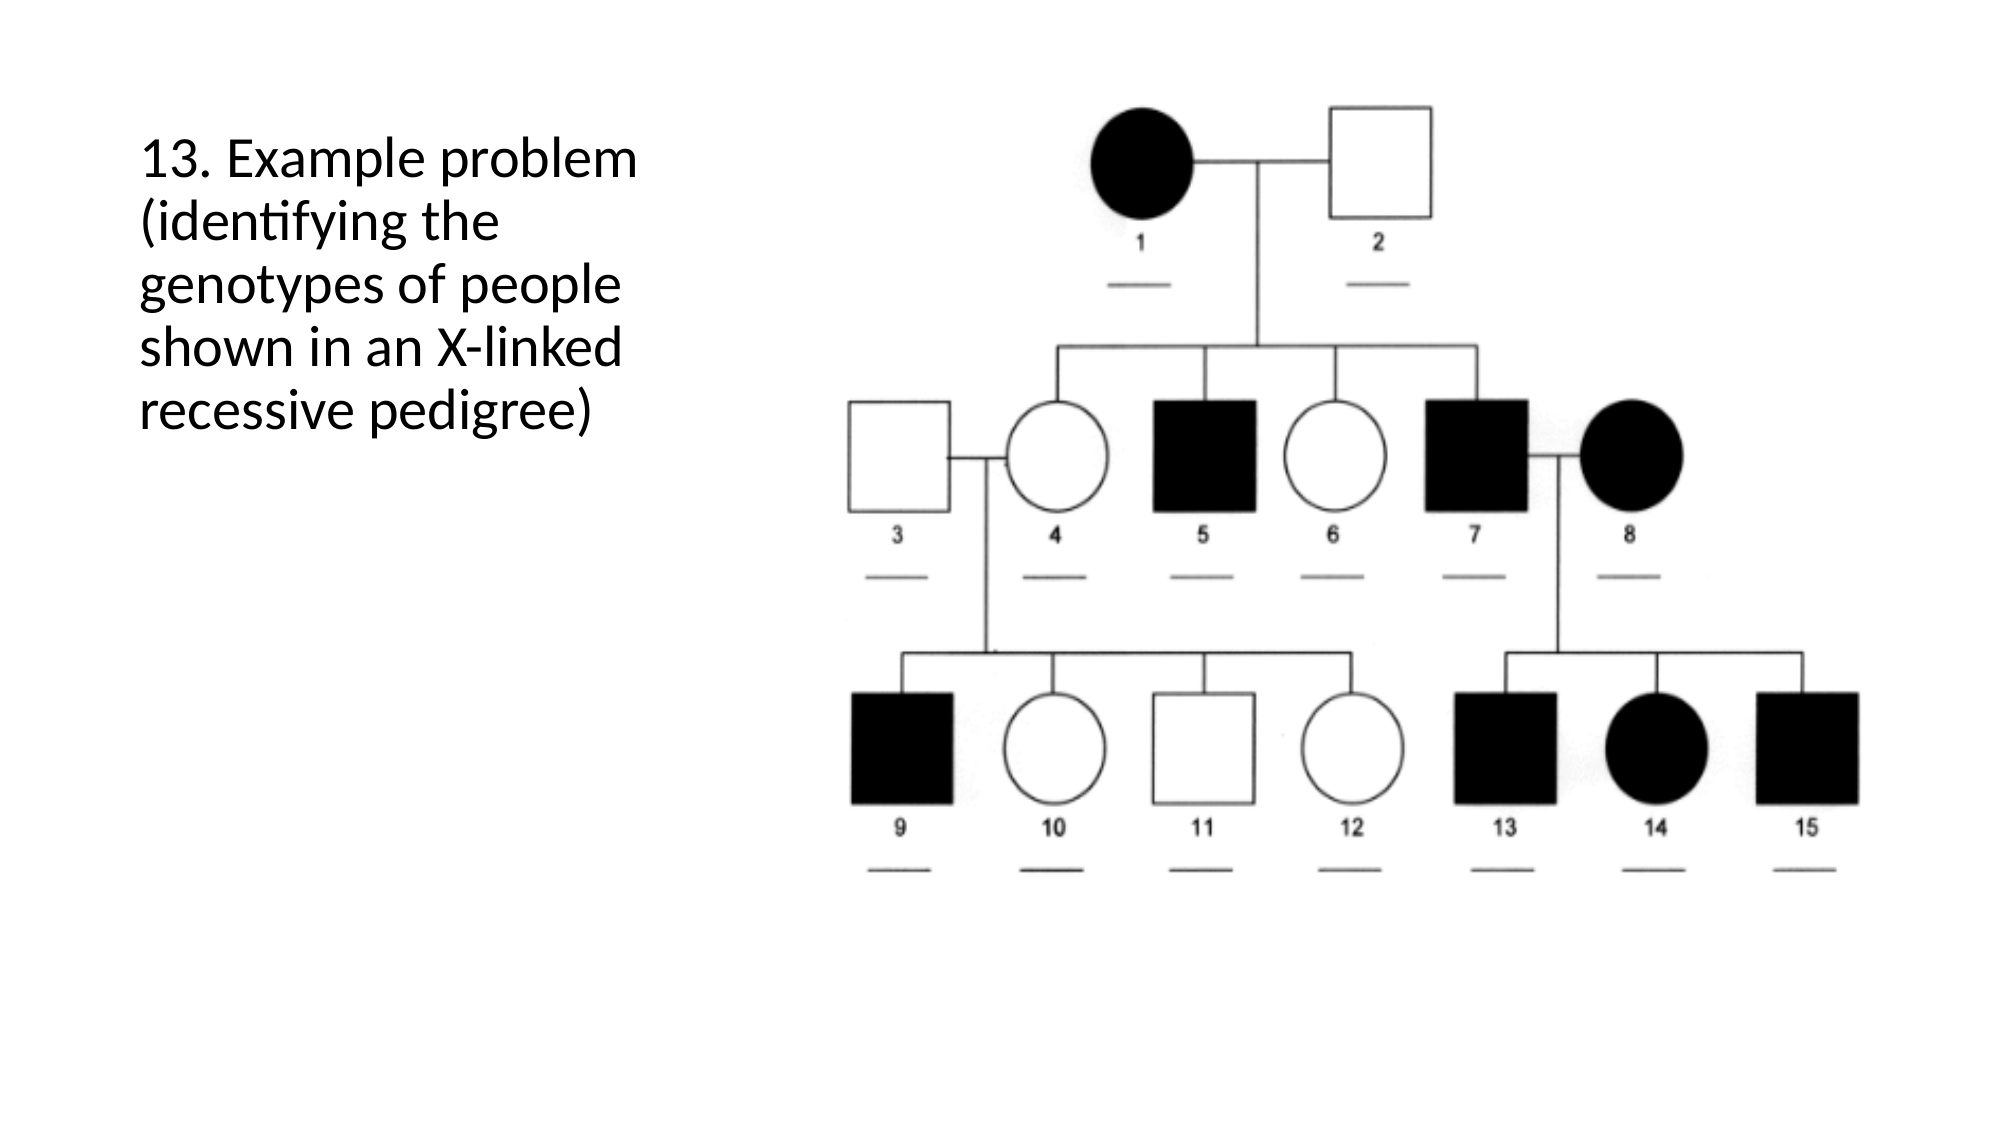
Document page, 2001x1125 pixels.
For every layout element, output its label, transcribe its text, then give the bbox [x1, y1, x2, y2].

picture [833, 92, 1873, 896]
list 13. Example problem (identifying the genotypes of people shown in an X-linked recessive pedigree) [124, 119, 774, 834]
